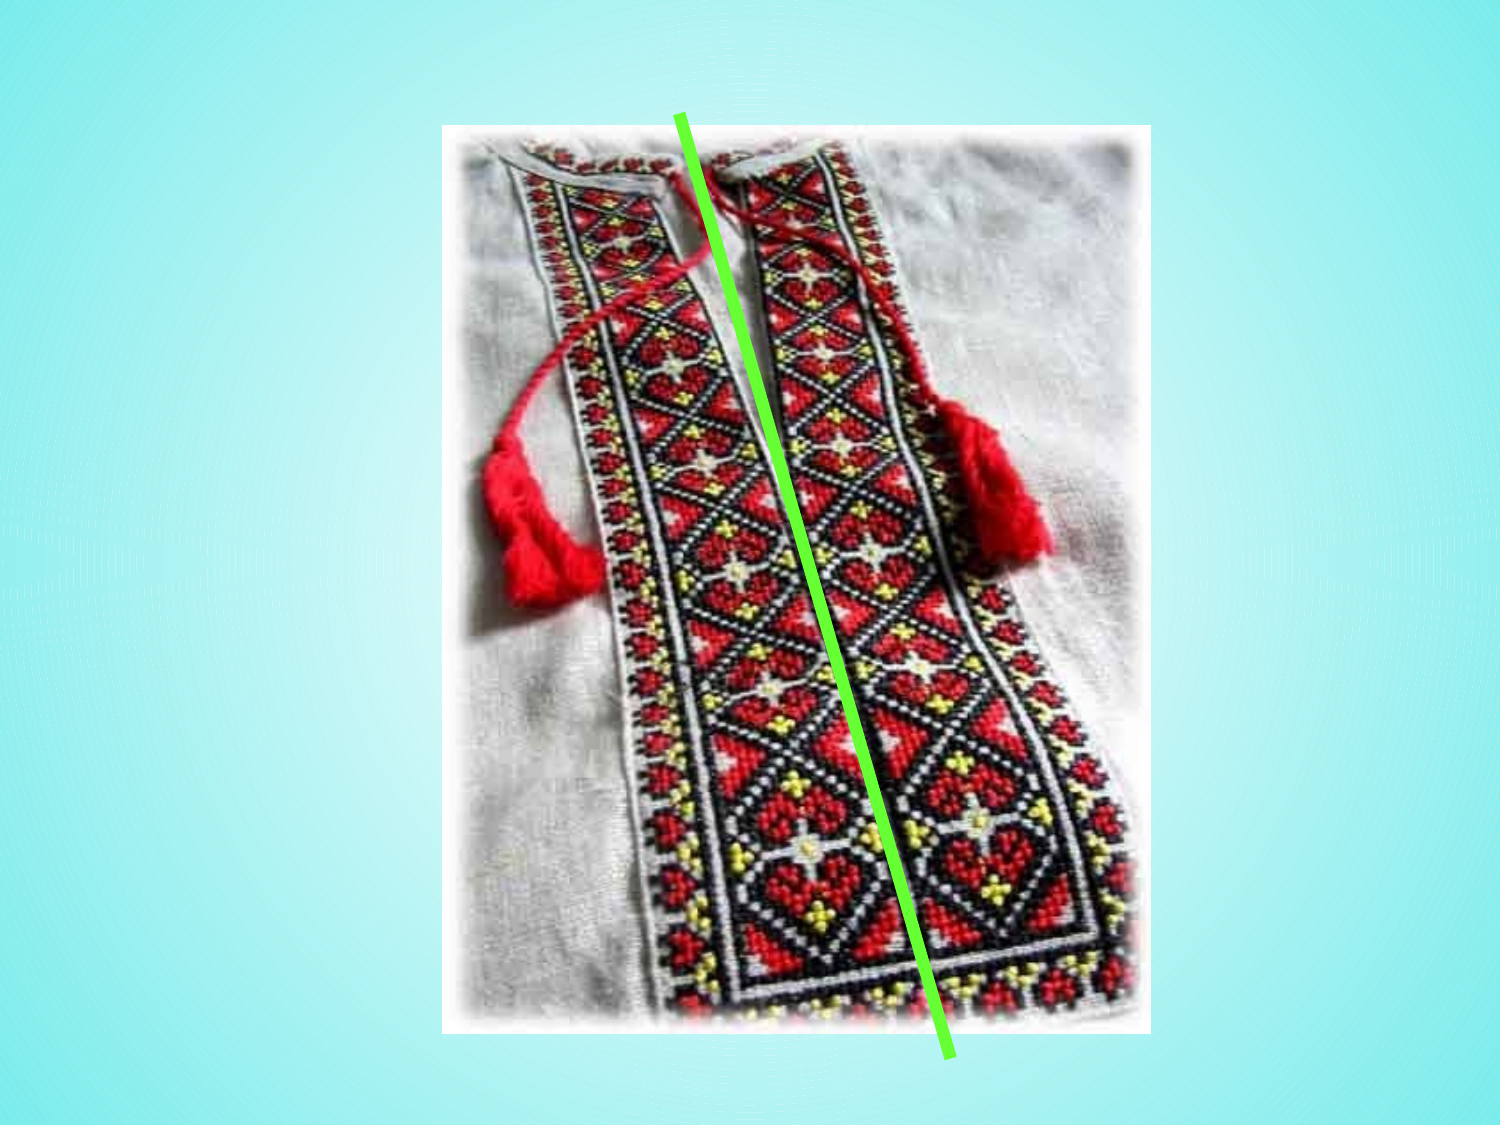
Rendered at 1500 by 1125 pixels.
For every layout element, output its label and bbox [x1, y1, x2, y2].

picture [442, 125, 1151, 1034]
